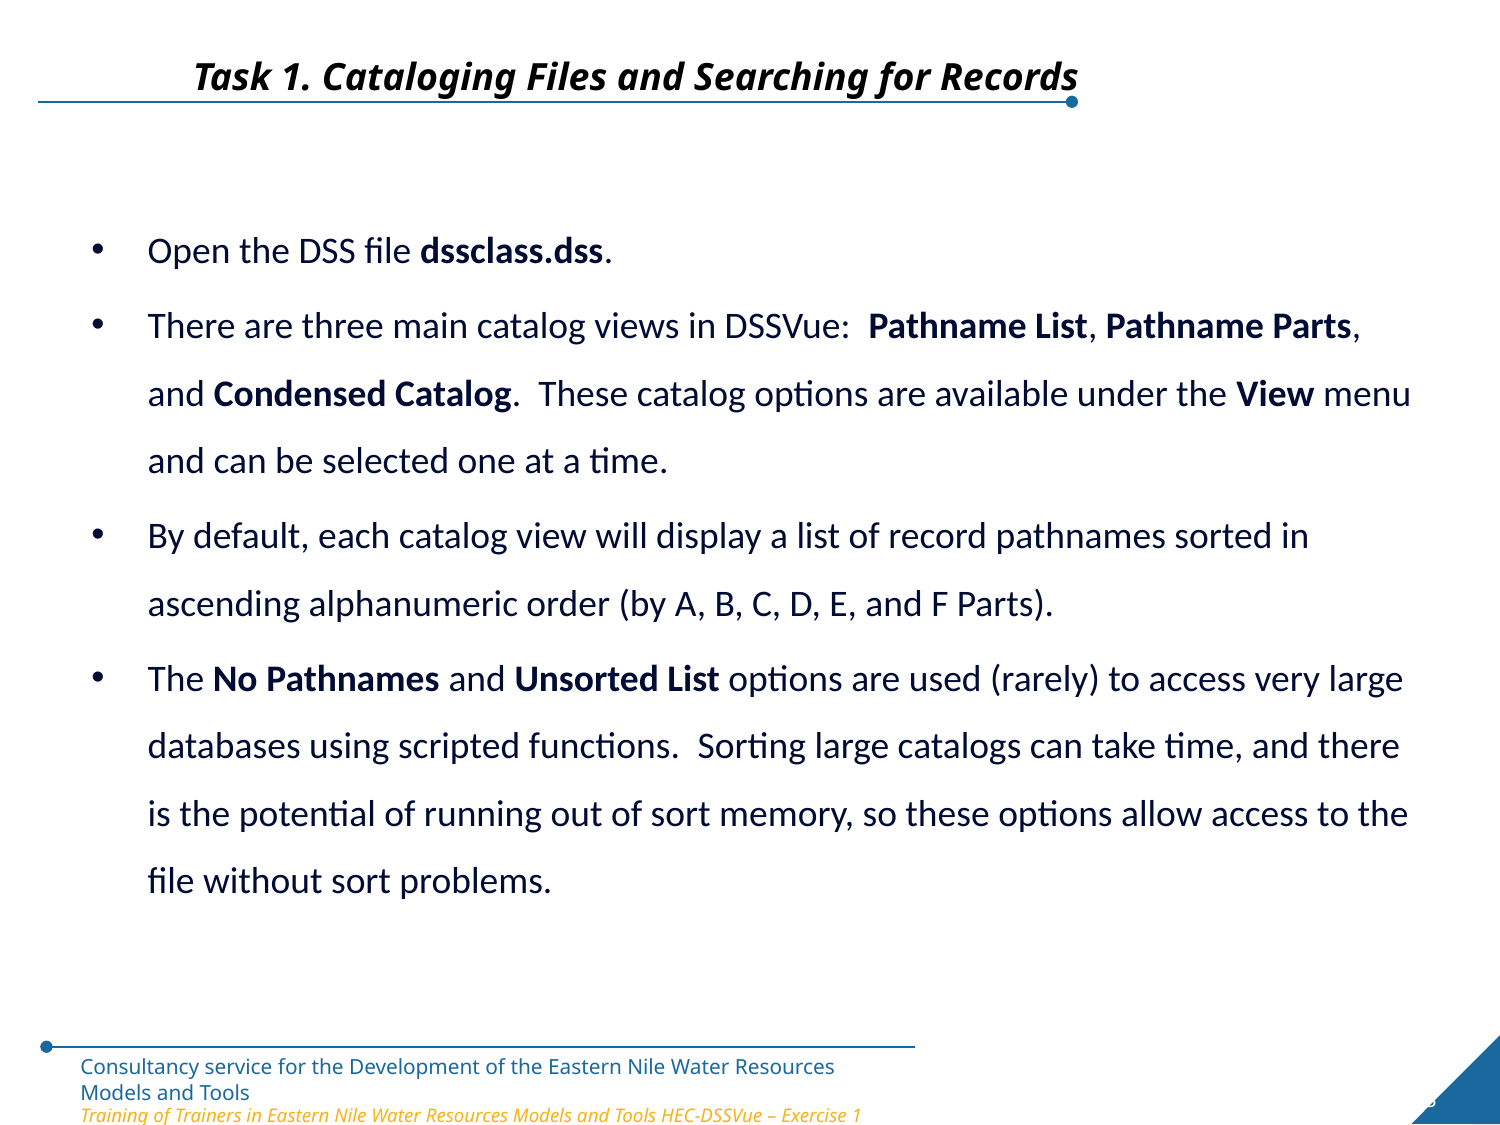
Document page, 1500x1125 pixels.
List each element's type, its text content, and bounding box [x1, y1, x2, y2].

text_box Task 1. Cataloging Files and Searching for Records [178, 22, 1468, 106]
list Open the DSS file dssclass.dss. There are three main catalog views in DSSVue: Pathname List, Pathname Parts, and Condensed Catalog. These catalog options are available under the View menu and can be selected one at a time. By default, each catalog view will display a list of record pathnames sorted in ascending alphanumeric order (by A, B, C, D, E, and F Parts). The No Pathnames and Unsorted List options are used (rarely) to access very large databases using scripted functions. Sorting large catalogs can take time, and there is the potential of running out of sort memory, so these options allow access to the file without sort problems. [76, 196, 1447, 941]
